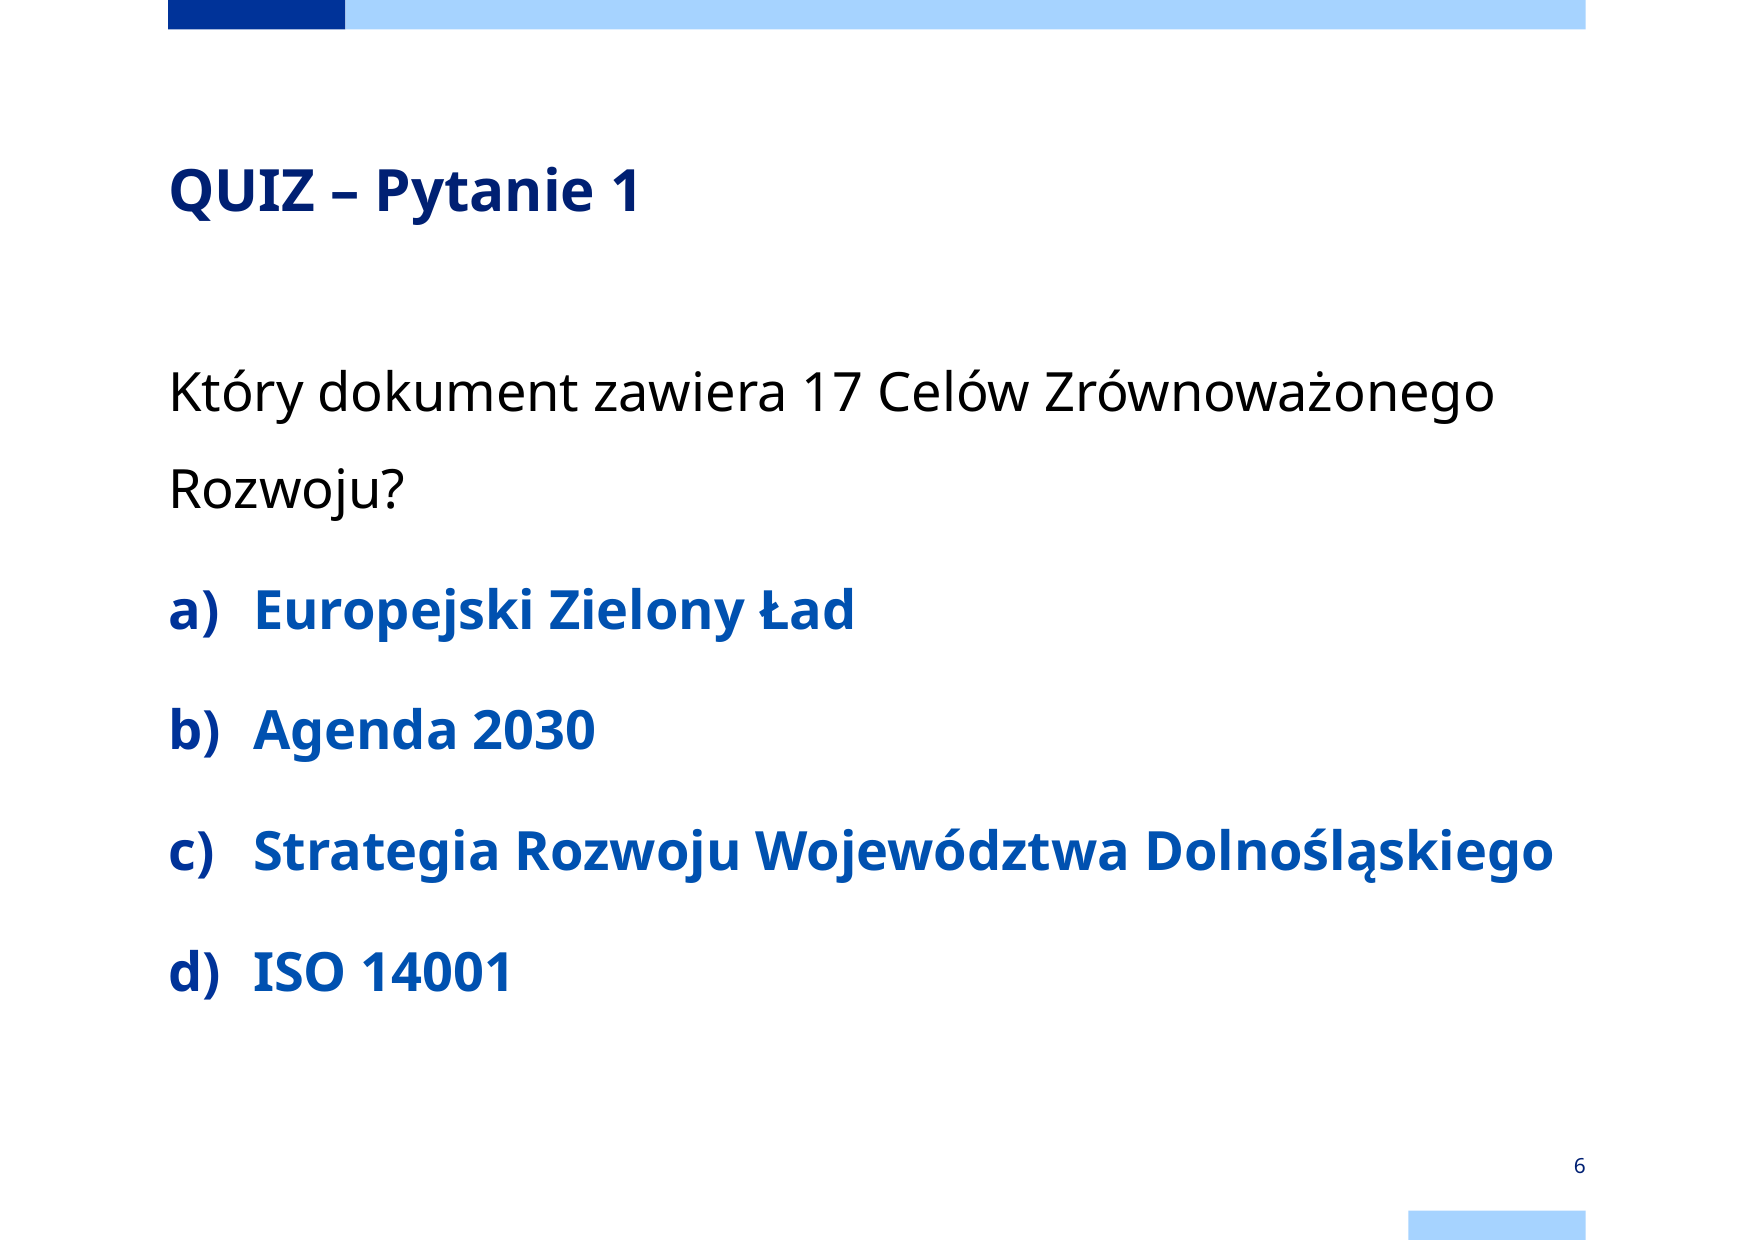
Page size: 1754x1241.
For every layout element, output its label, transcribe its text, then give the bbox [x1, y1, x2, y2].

list Który dokument zawiera 17 Celów Zrównoważonego Rozwoju? Europejski Zielony Ład Agenda 2030 Strategia Rozwoju Województwa Dolnośląskiego ISO 14001 [168, 324, 1586, 1093]
title QUIZ – Pytanie 1 [168, 147, 1586, 324]
slide_number 6 [1408, 1151, 1586, 1182]
